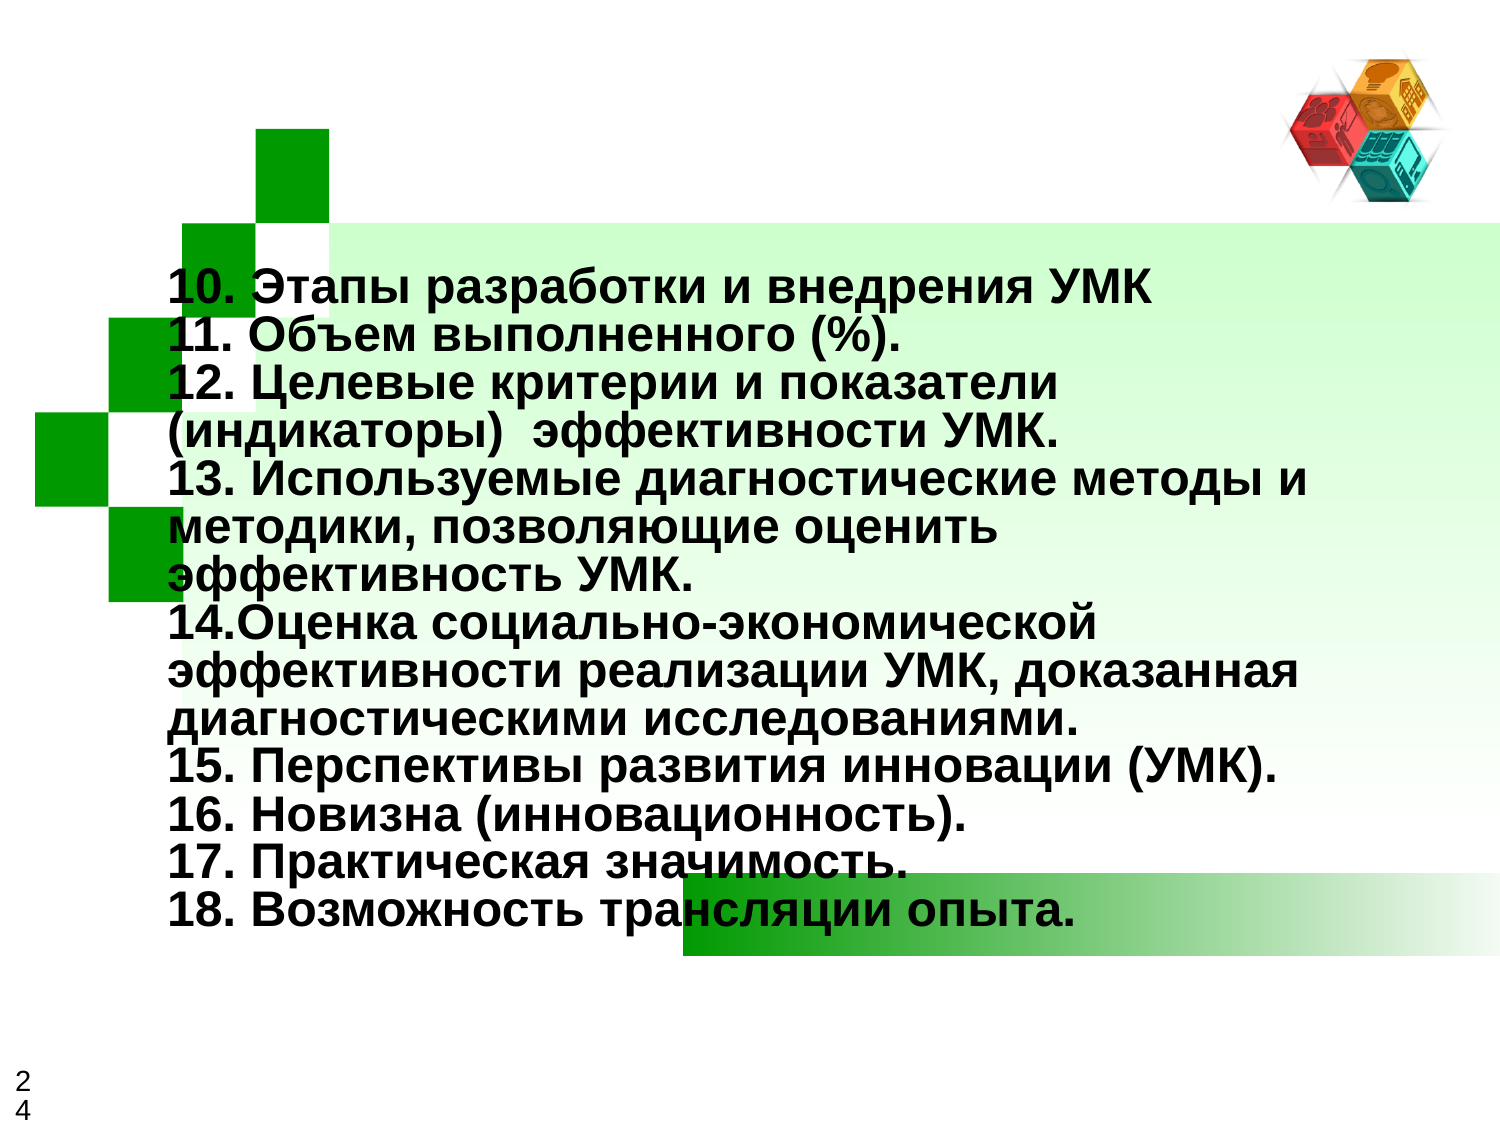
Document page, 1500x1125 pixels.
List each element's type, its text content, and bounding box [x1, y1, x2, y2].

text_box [34, 128, 1500, 957]
picture [1277, 46, 1454, 212]
slide_number 24 [0, 1054, 59, 1125]
